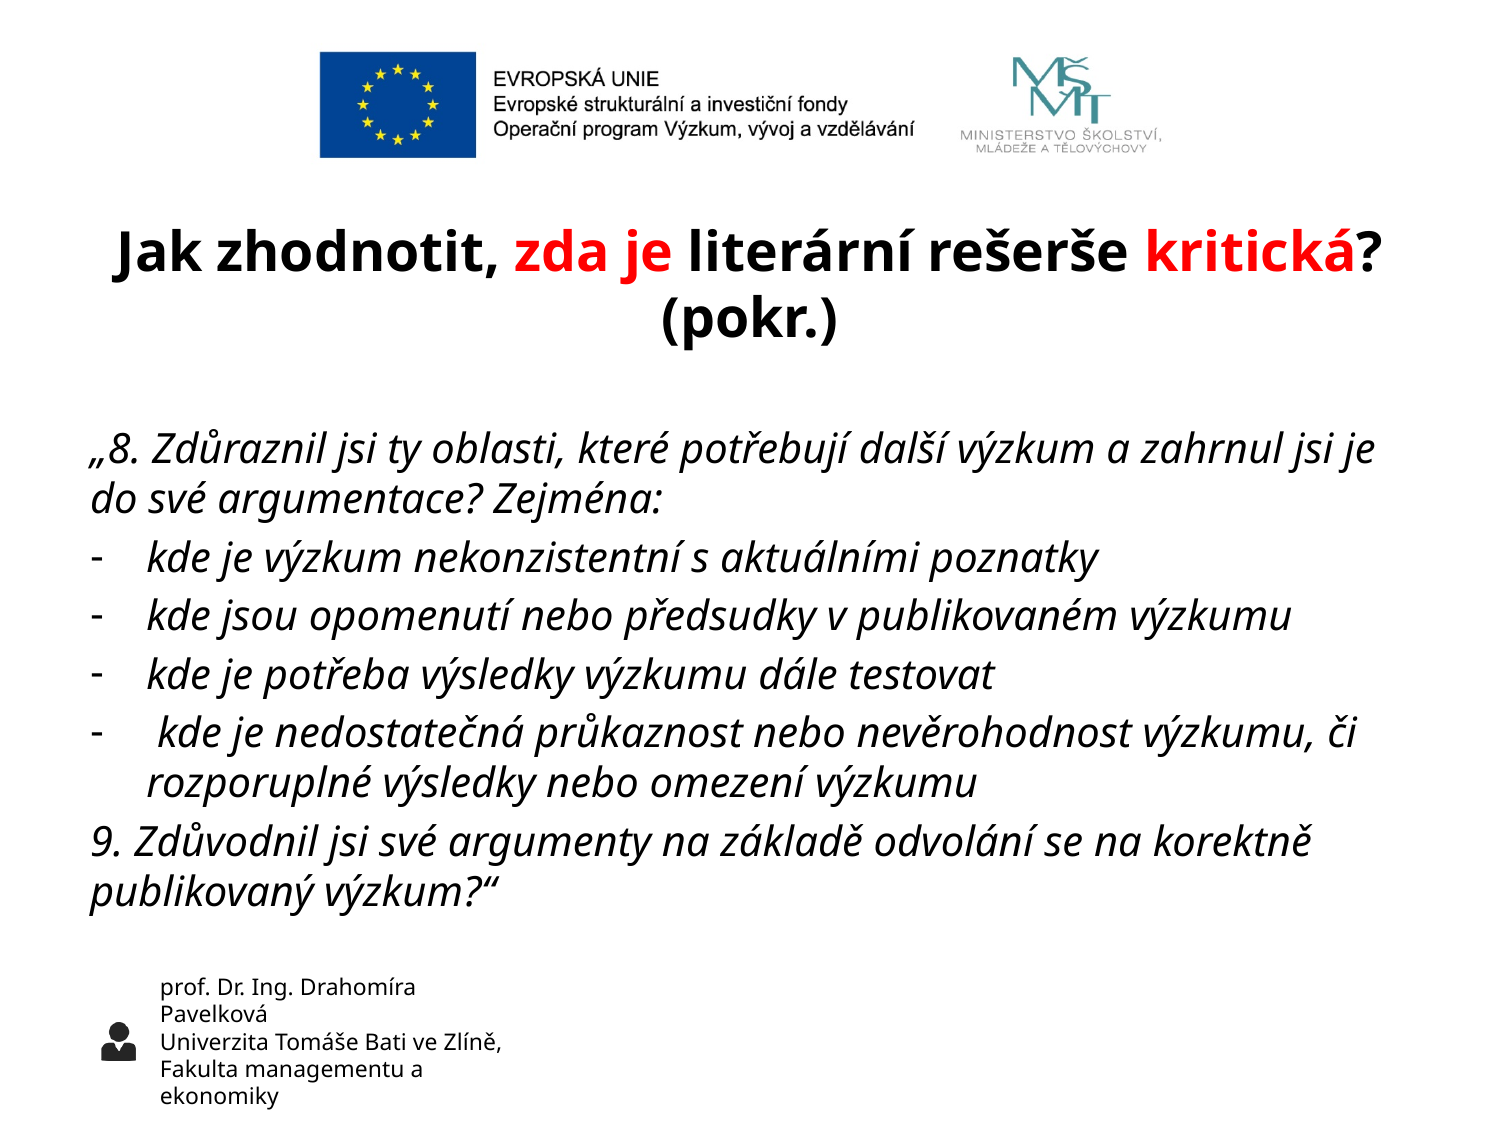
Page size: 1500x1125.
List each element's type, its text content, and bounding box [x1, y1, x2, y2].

picture [267, 0, 1213, 210]
title Jak zhodnotit, zda je literární rešerše kritická? (pokr.) [75, 208, 1425, 356]
picture [101, 1021, 136, 1062]
list „8. Zdůraznil jsi ty oblasti, které potřebují další výzkum a zahrnul jsi je do své argumentace? Zejména: kde je výzkum nekonzistentní s aktuálními poznatky kde jsou opomenutí nebo předsudky v publikovaném výzkumu kde je potřeba výsledky výzkumu dále testovat kde je nedostatečná průkaznost nebo nevěrohodnost výzkumu, či rozporuplné výsledky nebo omezení výzkumu 9. Zdůvodnil jsi své argumenty na základě odvolání se na korektně publikovaný výzkum?“ [75, 356, 1425, 1005]
footer prof. Dr. Ing. Drahomíra Pavelková Univerzita Tomáše Bati ve Zlíně, Fakulta managementu a ekonomiky [145, 999, 526, 1083]
